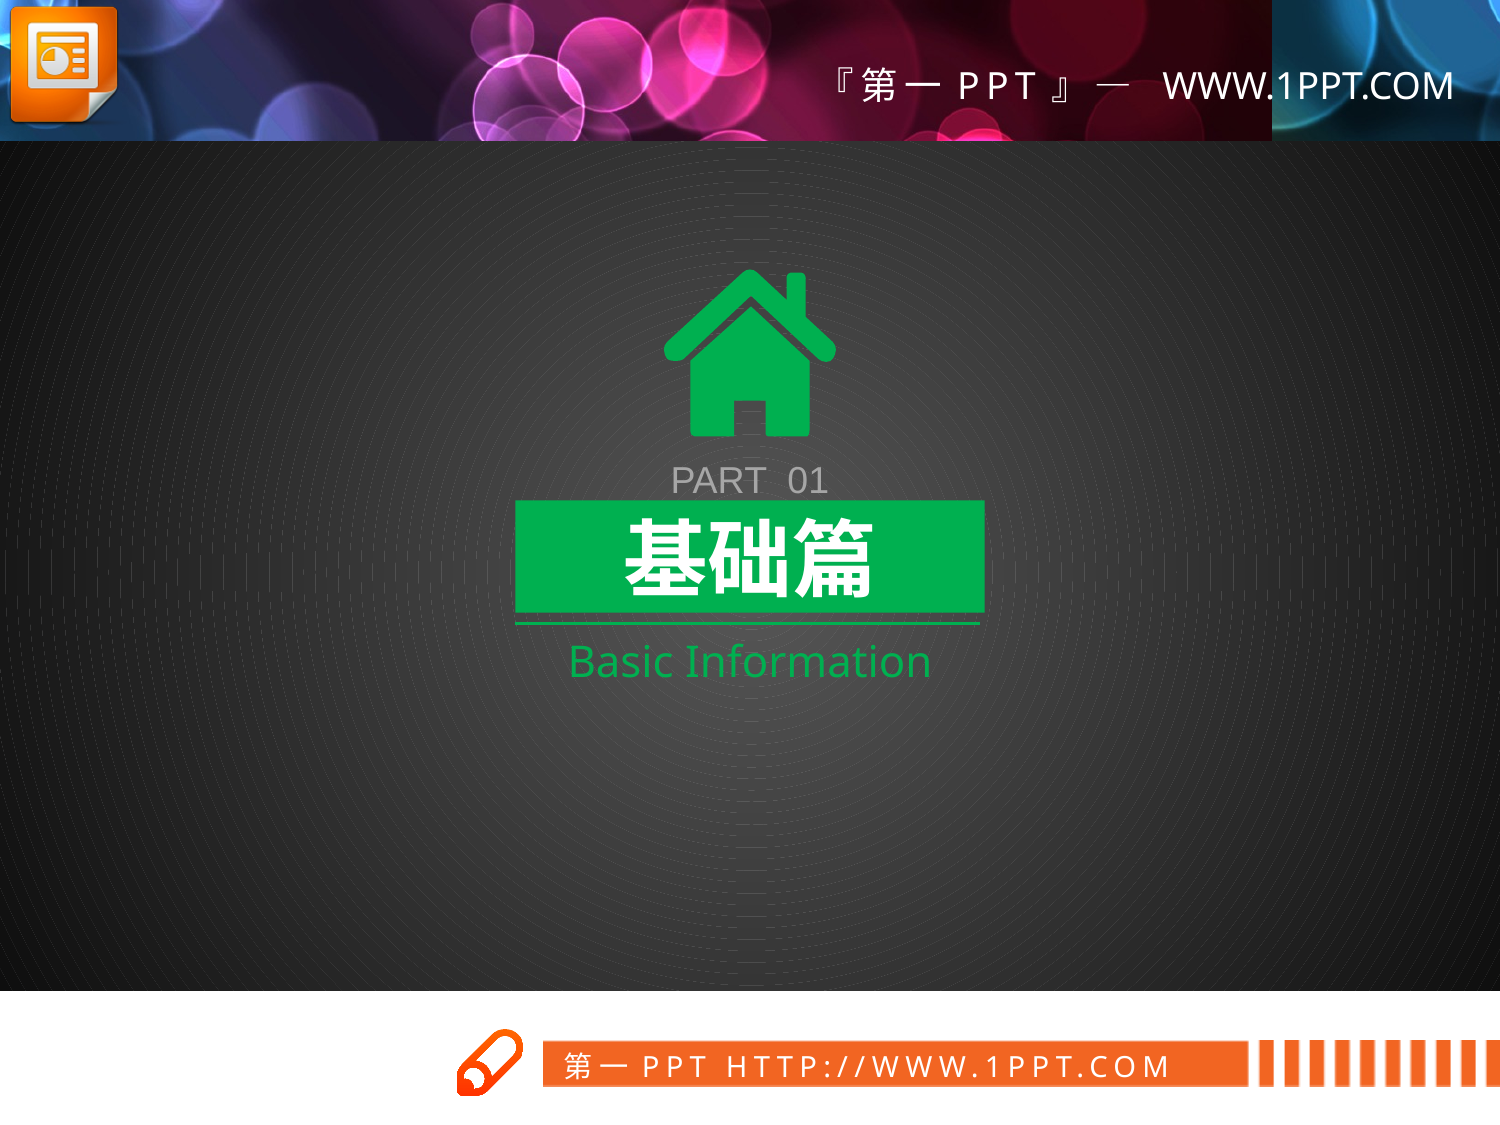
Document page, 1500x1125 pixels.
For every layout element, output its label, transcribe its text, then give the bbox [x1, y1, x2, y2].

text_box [662, 268, 838, 437]
text_box PART 01 [566, 450, 933, 500]
picture [543, 1040, 1500, 1087]
picture [0, 0, 1500, 141]
text_box Basic Information [537, 633, 963, 692]
text_box 基础篇 [515, 500, 985, 613]
